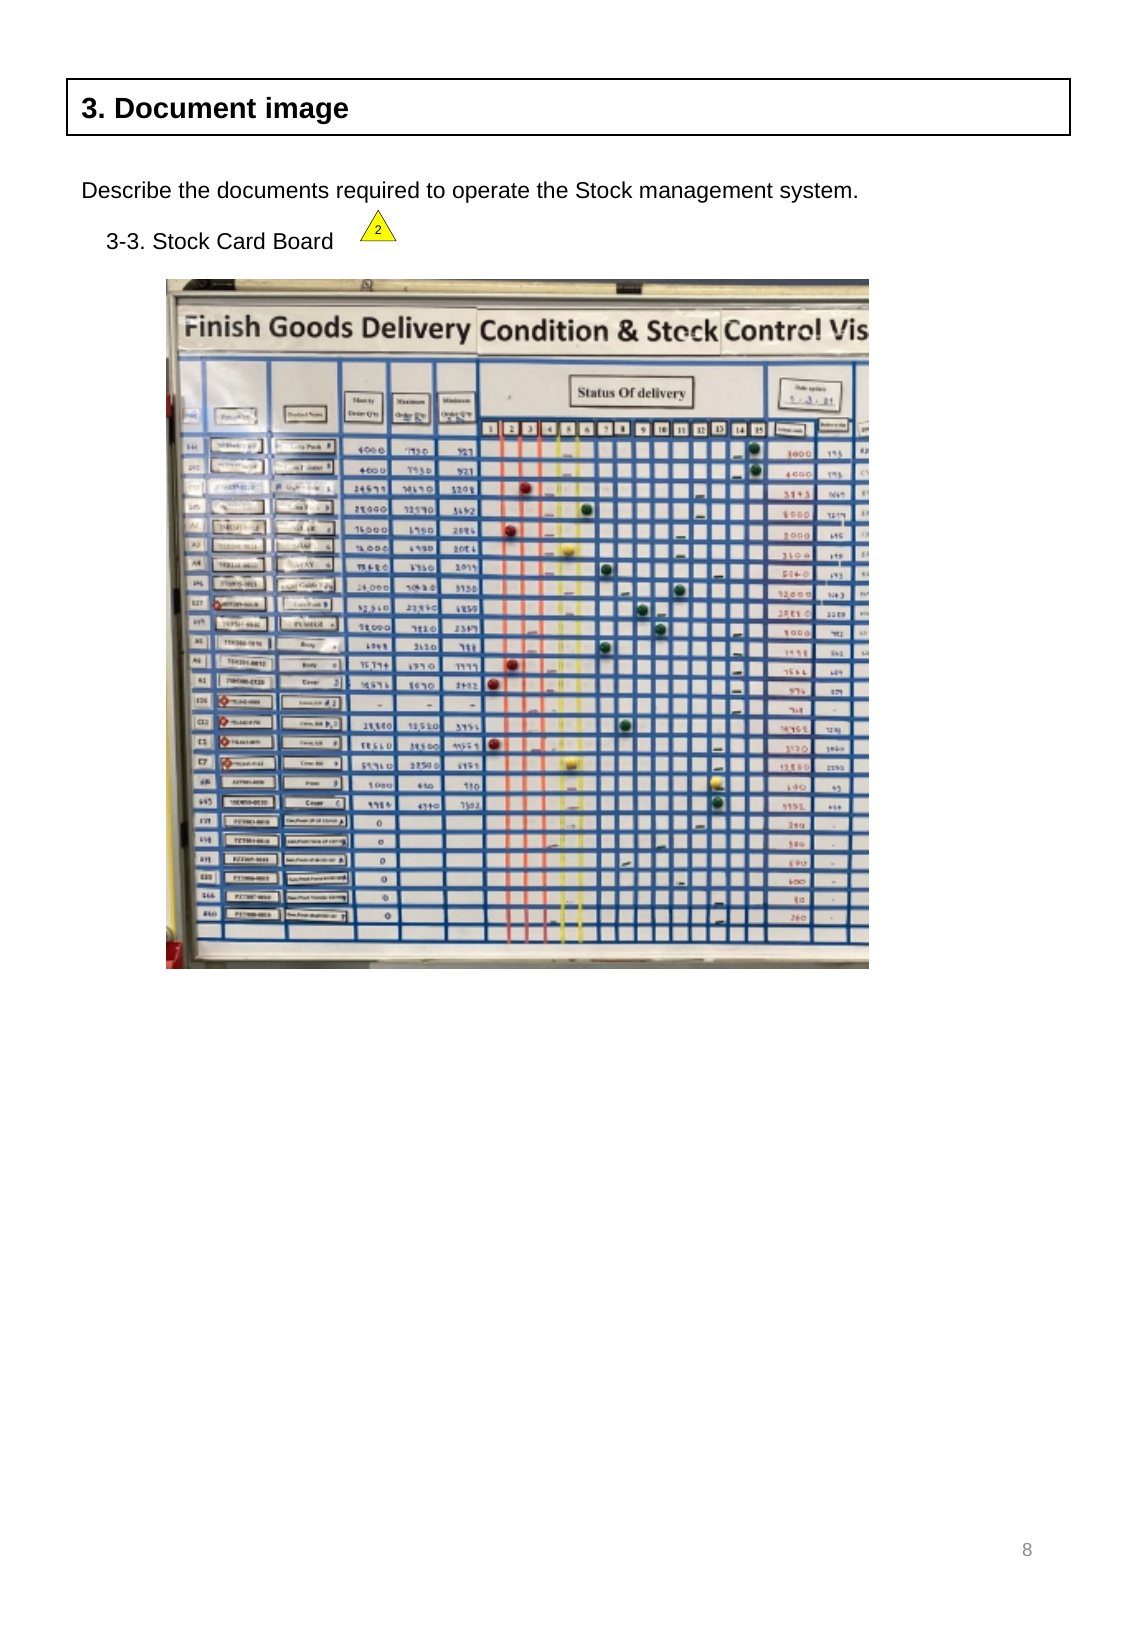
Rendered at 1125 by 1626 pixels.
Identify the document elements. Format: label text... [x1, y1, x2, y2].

text_box 2 [358, 208, 398, 242]
text_box Describe the documents required to operate the Stock management system. [66, 168, 1071, 211]
text_box 3. Document image [66, 78, 1071, 136]
picture [166, 279, 869, 969]
text_box 3-3. Stock Card Board [91, 219, 518, 262]
slide_number 8 [794, 1506, 1048, 1593]
